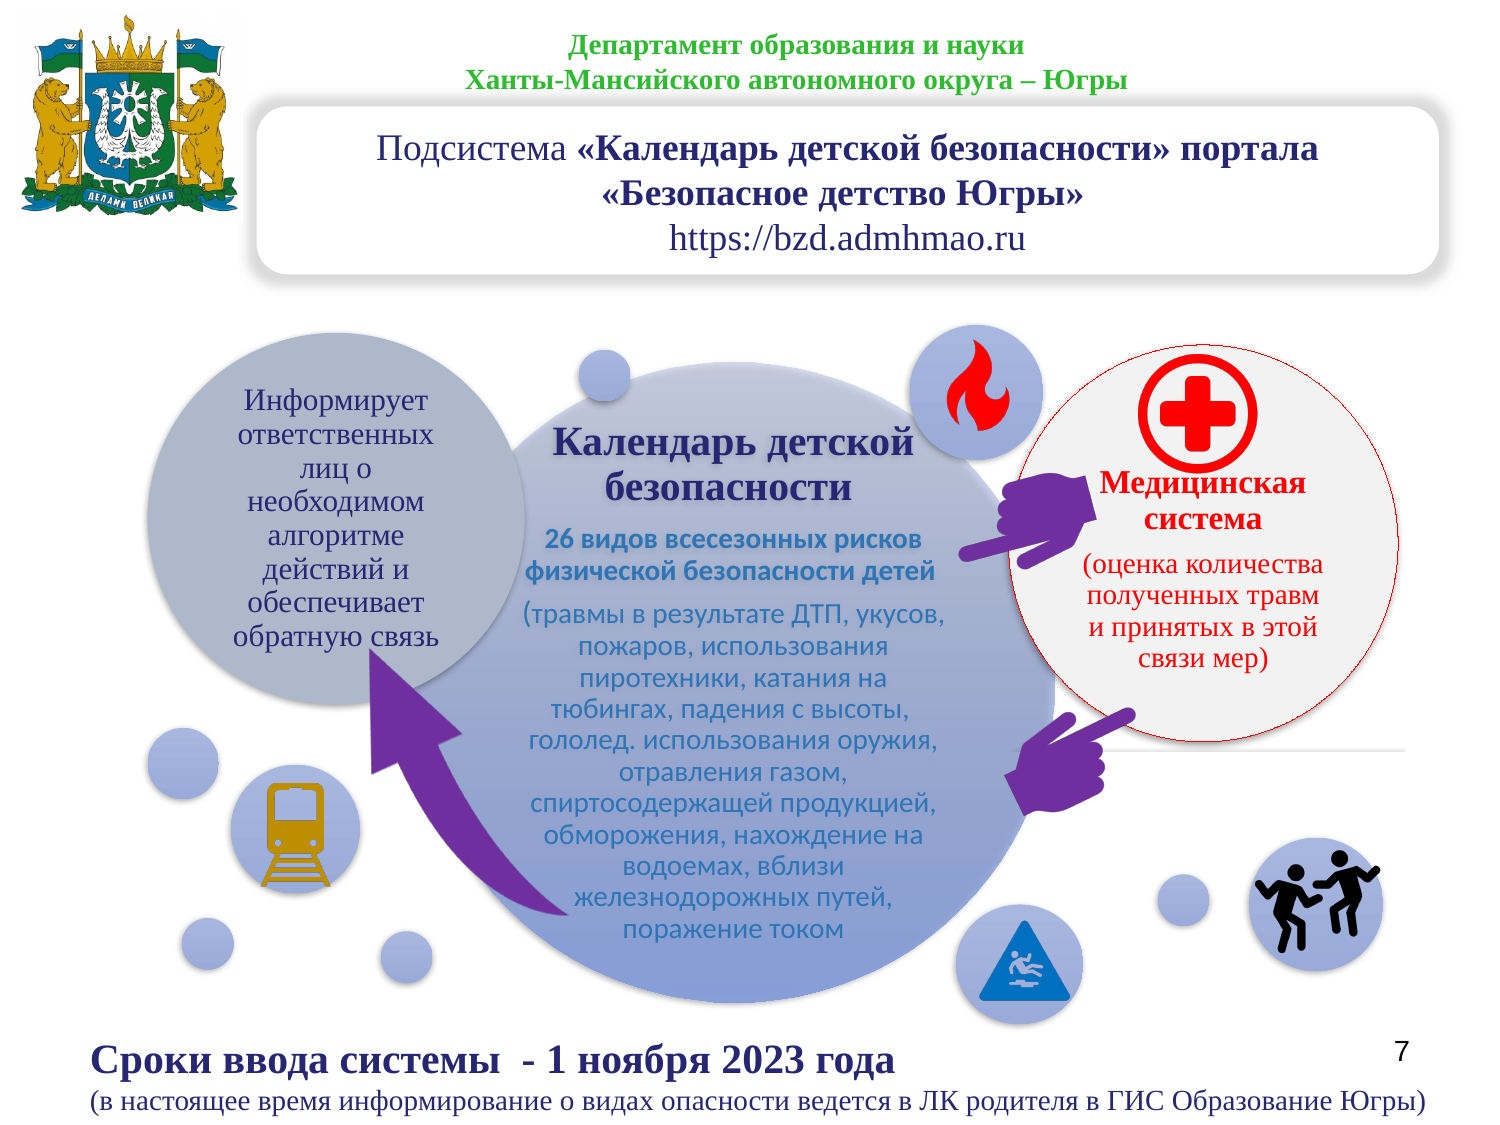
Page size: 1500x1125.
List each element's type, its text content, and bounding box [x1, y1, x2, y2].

text_box Департамент образования и науки Ханты-Мансийского автономного округа – Югры [247, 17, 1388, 138]
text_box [147, 275, 1439, 1025]
picture [1249, 834, 1385, 969]
picture [1122, 338, 1273, 489]
picture [974, 910, 1076, 1011]
picture [17, 12, 243, 220]
picture [942, 449, 1106, 600]
picture [927, 334, 1029, 436]
text_box Сроки ввода системы - 1 ноября 2023 года (в настоящее время информирование о видах опасности ведется в ЛК родителя в ГИС Образование Югры) [75, 1024, 1483, 1124]
picture [239, 692, 641, 892]
text_box Подсистема «Календарь детской безопасности» портала «Безопасное детство Югры» https://bzd.admhmao.ru [255, 105, 1440, 274]
picture [992, 680, 1159, 831]
